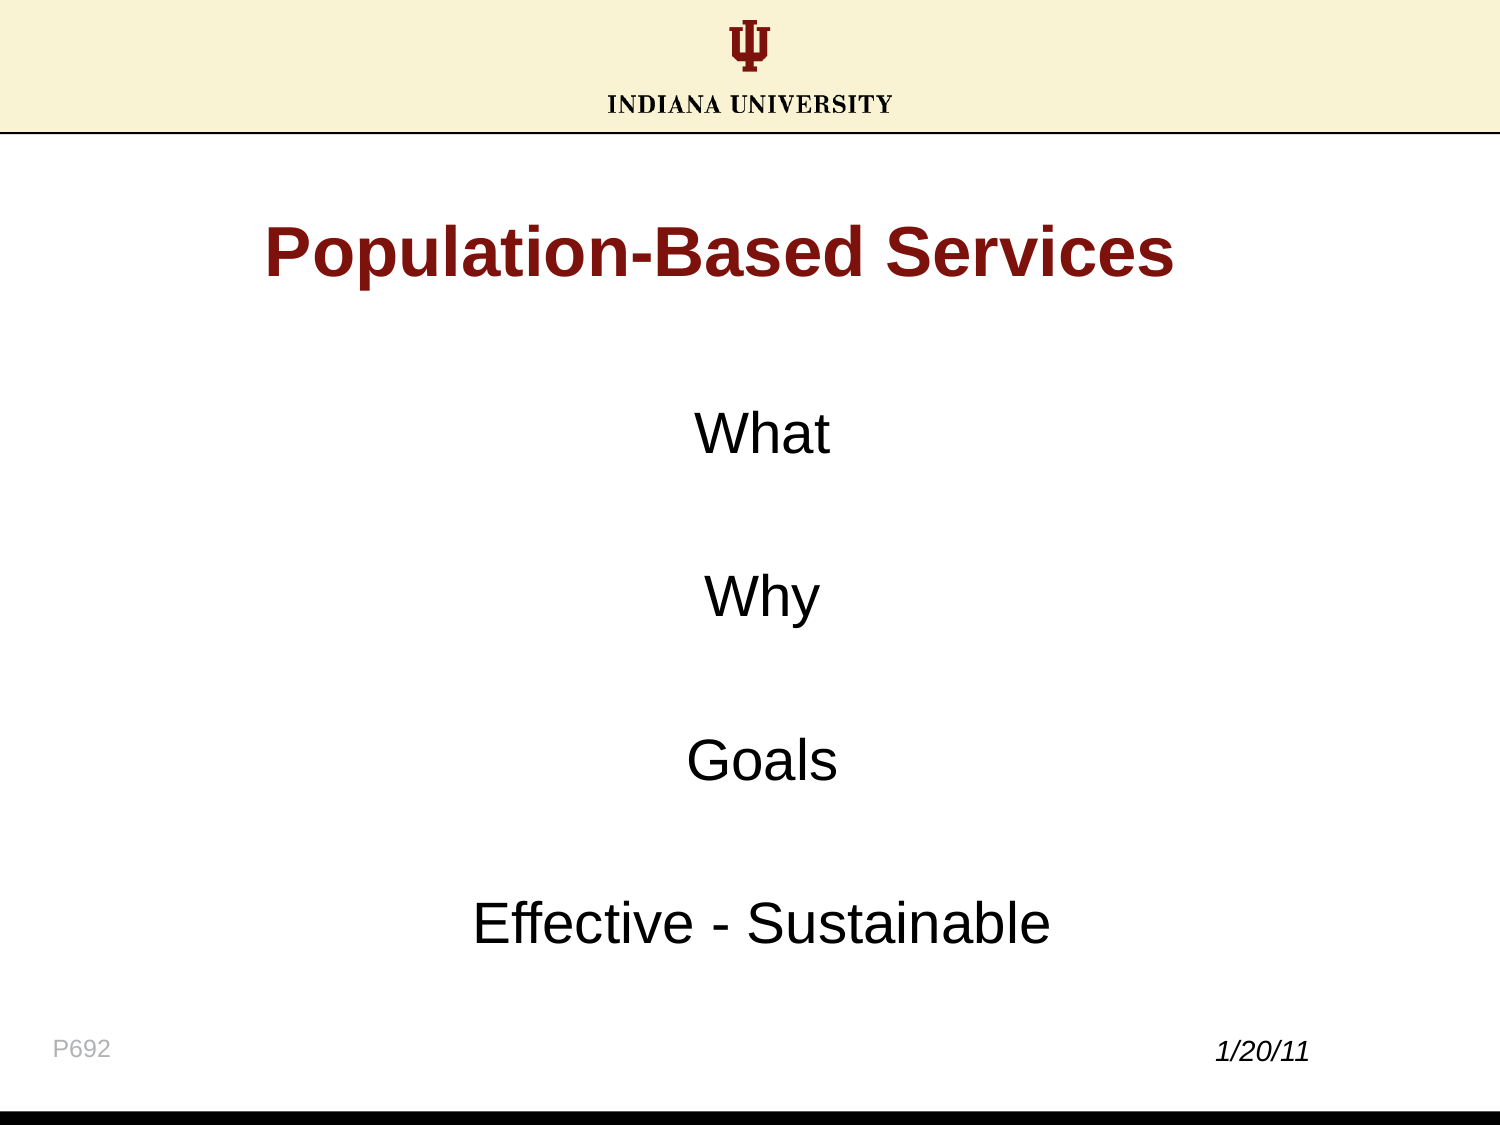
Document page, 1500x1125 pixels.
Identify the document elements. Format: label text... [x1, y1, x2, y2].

footer P692 [37, 1024, 851, 1076]
list What Why Goals Effective - Sustainable [125, 387, 1400, 1050]
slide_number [1199, 1024, 1463, 1076]
title Population-Based Services [249, 154, 1417, 342]
picture [608, 20, 892, 113]
